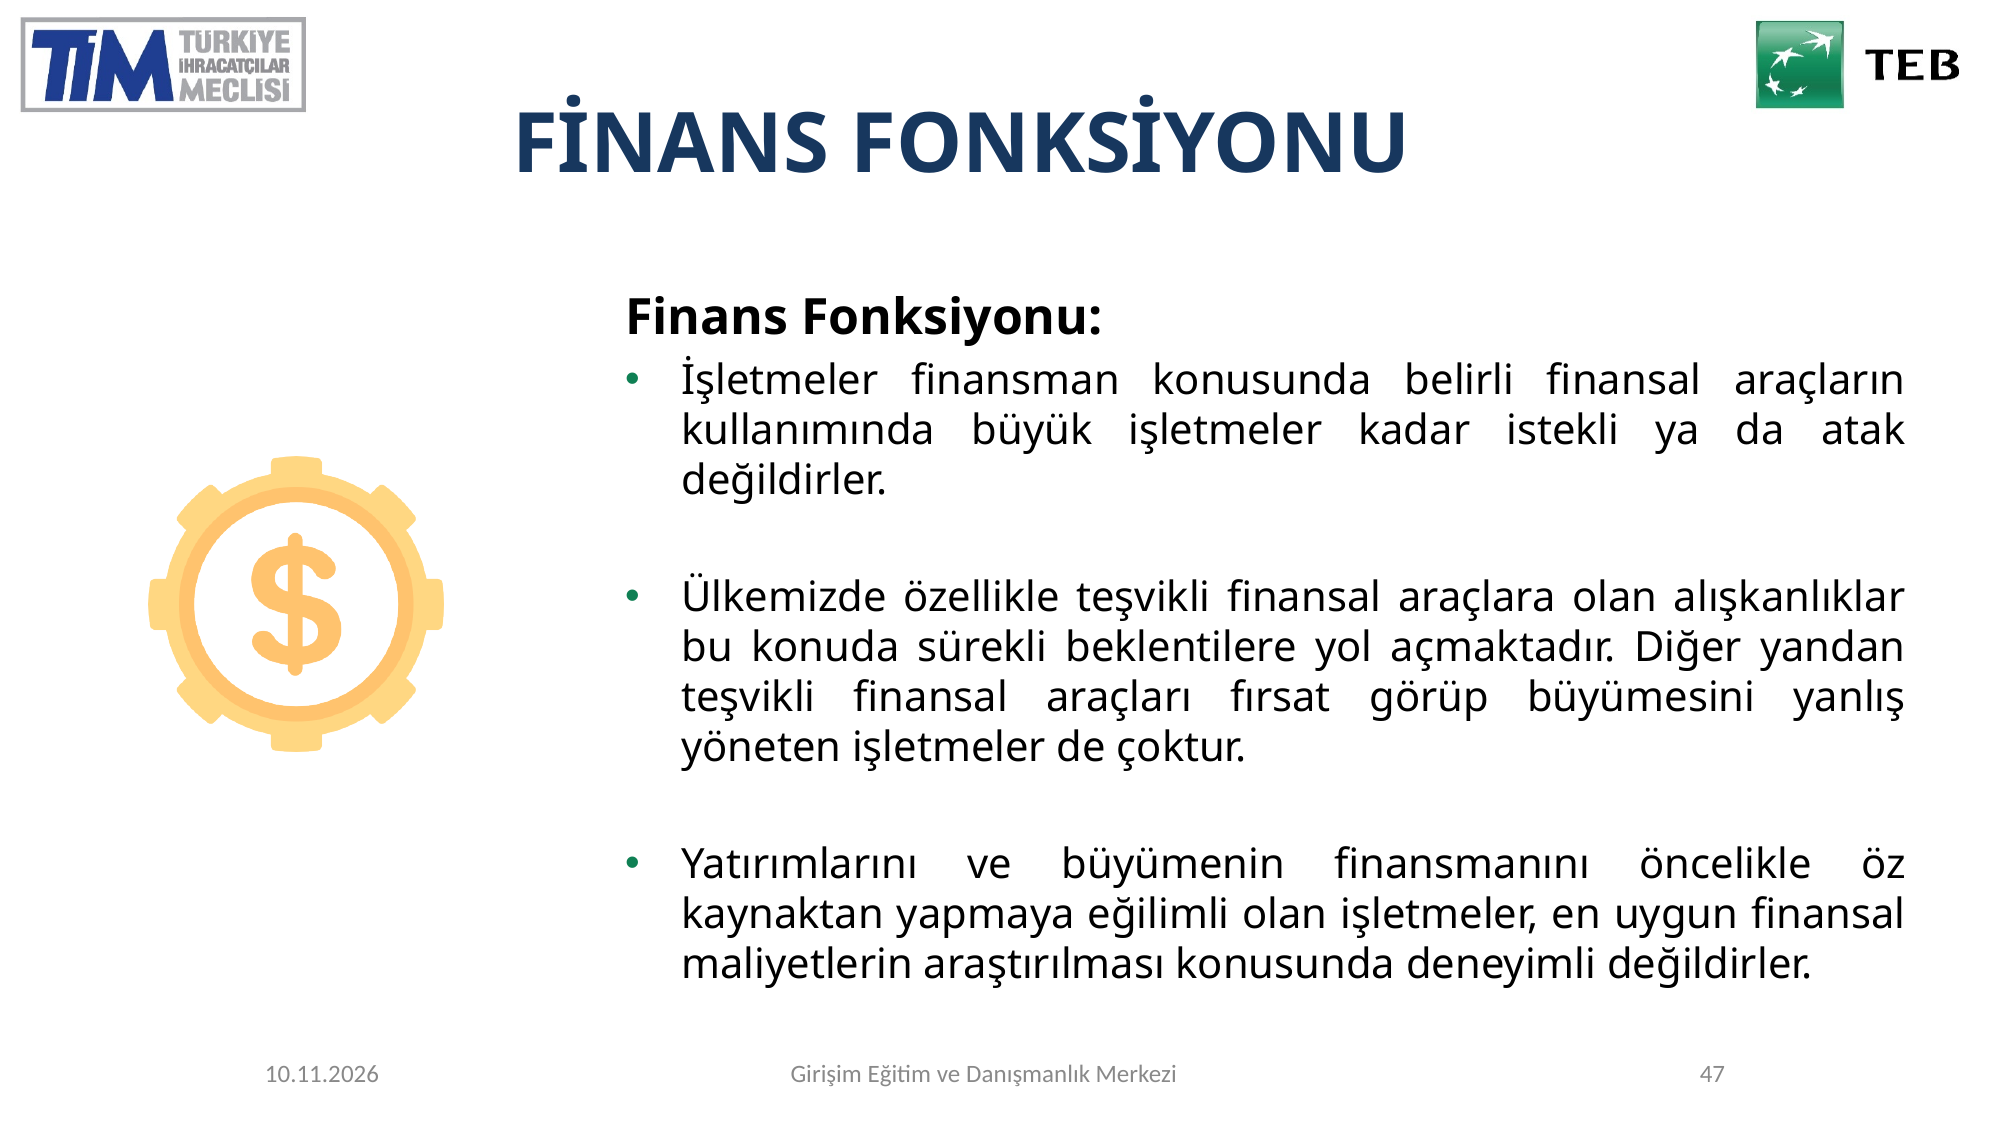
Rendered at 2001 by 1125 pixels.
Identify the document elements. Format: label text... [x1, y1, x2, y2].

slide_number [249, 1042, 654, 1103]
slide_number 47 [1314, 1042, 1741, 1103]
picture [148, 455, 445, 752]
picture [19, 15, 308, 114]
picture [1751, 15, 1967, 114]
footer Girişim Eğitim ve Danışmanlık Merkezi [700, 1042, 1268, 1103]
title FİNANS FONKSİYONU [275, 45, 1648, 233]
list Finans Fonksiyonu: İşletmeler finansman konusunda belirli finansal araçların kullanımında büyük işletmeler kadar istekli ya da atak değildirler. Ülkemizde özellikle teşvikli finansal araçlara olan alışkanlıklar bu konuda sürekli beklentilere yol açmaktadır. Diğer yandan teşvikli finansal araçları fırsat görüp büyümesini yanlış yöneten işletmeler de çoktur. Yatırımlarını ve büyümenin finansmanını öncelikle öz kaynaktan yapmaya eğilimli olan işletmeler, en uygun finansal maliyetlerin araştırılması konusunda deneyimli değildirler. [610, 277, 1922, 1043]
